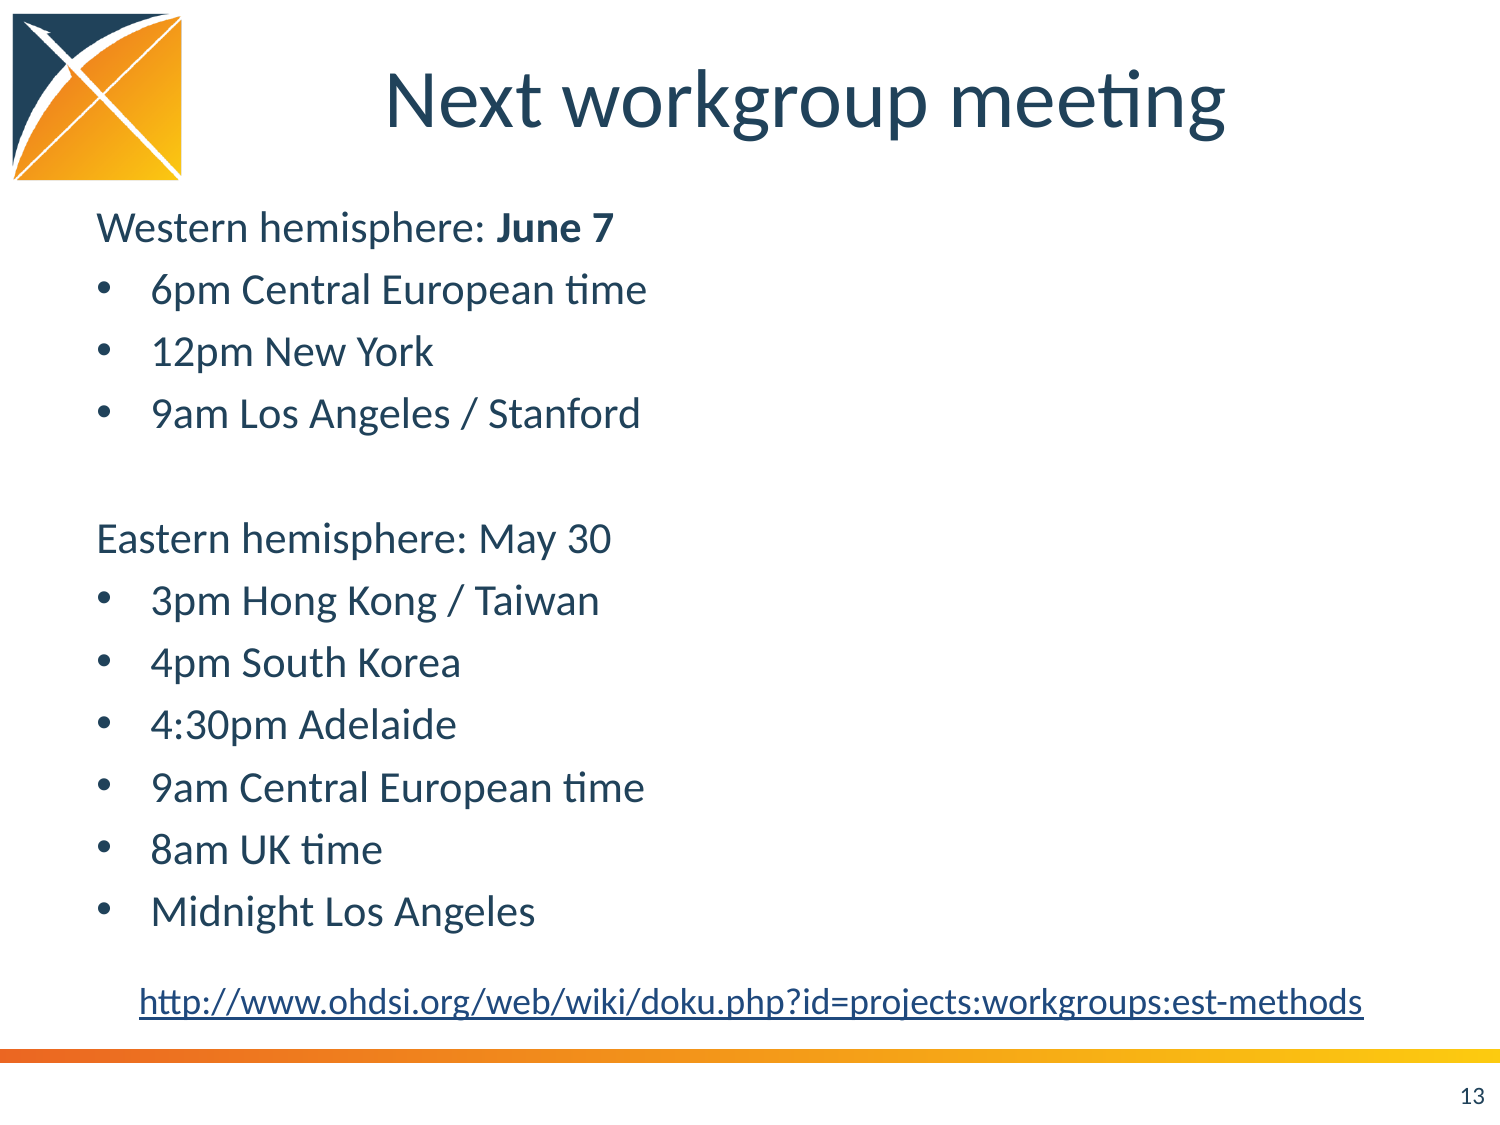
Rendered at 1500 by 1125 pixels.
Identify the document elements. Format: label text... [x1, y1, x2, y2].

picture [0, 0, 206, 200]
slide_number 13 [1149, 1065, 1500, 1125]
list Western hemisphere: June 7 6pm Central European time 12pm New York 9am Los Angeles / Stanford Eastern hemisphere: May 30 3pm Hong Kong / Taiwan 4pm South Korea 4:30pm Adelaide 9am Central European time 8am UK time Midnight Los Angeles [81, 190, 1432, 947]
title Next workgroup meeting [187, 24, 1425, 163]
text_box http://www.ohdsi.org/web/wiki/doku.php?id=projects:workgroups:est-methods [123, 969, 1387, 1030]
